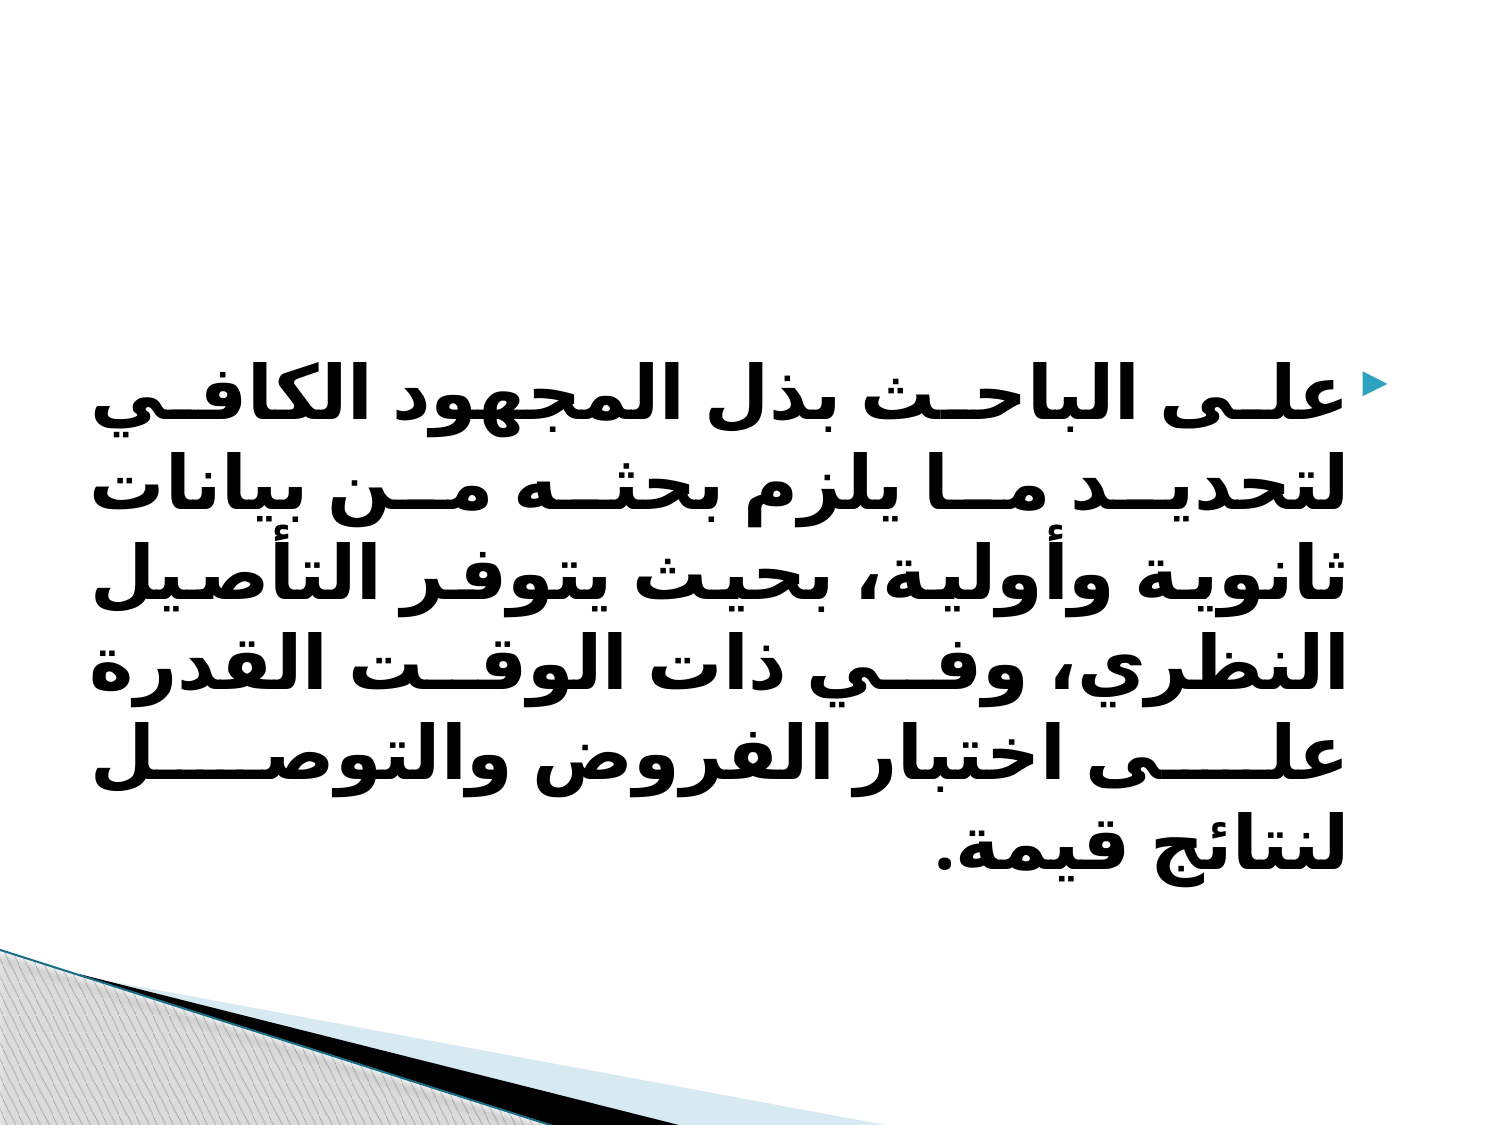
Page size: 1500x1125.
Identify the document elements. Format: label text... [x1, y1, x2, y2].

list على الباحث بذل المجهود الكافي لتحديد ما يلزم بحثه من بيانات ثانوية وأولية، بحيث يتوفر التأصيل النظري، وفي ذات الوقت القدرة على اختبار الفروض والتوصل لنتائج قيمة. [75, 243, 1425, 986]
